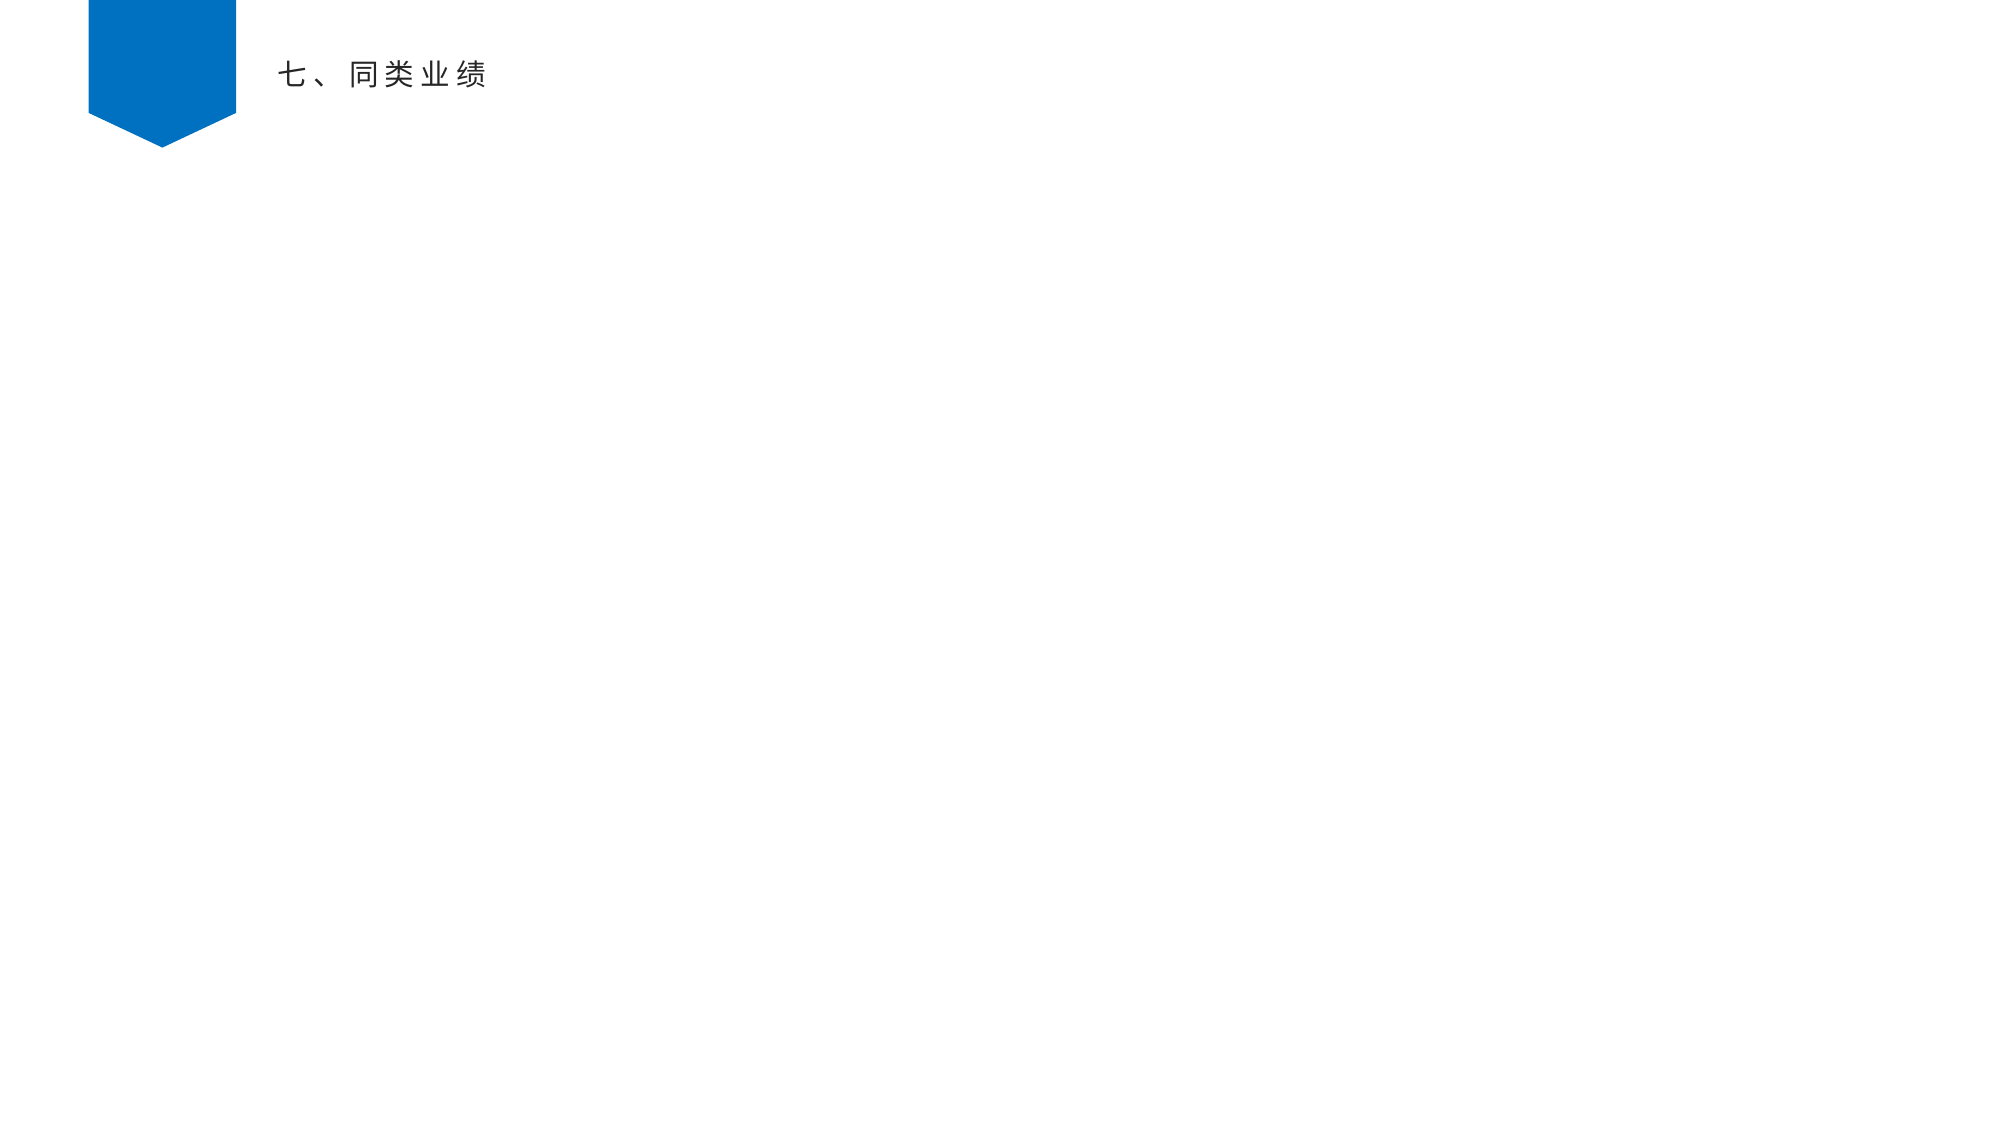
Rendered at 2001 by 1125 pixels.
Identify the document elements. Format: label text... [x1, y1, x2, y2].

text_box [87, 0, 238, 149]
title 七、同类业绩 [262, 15, 1940, 132]
